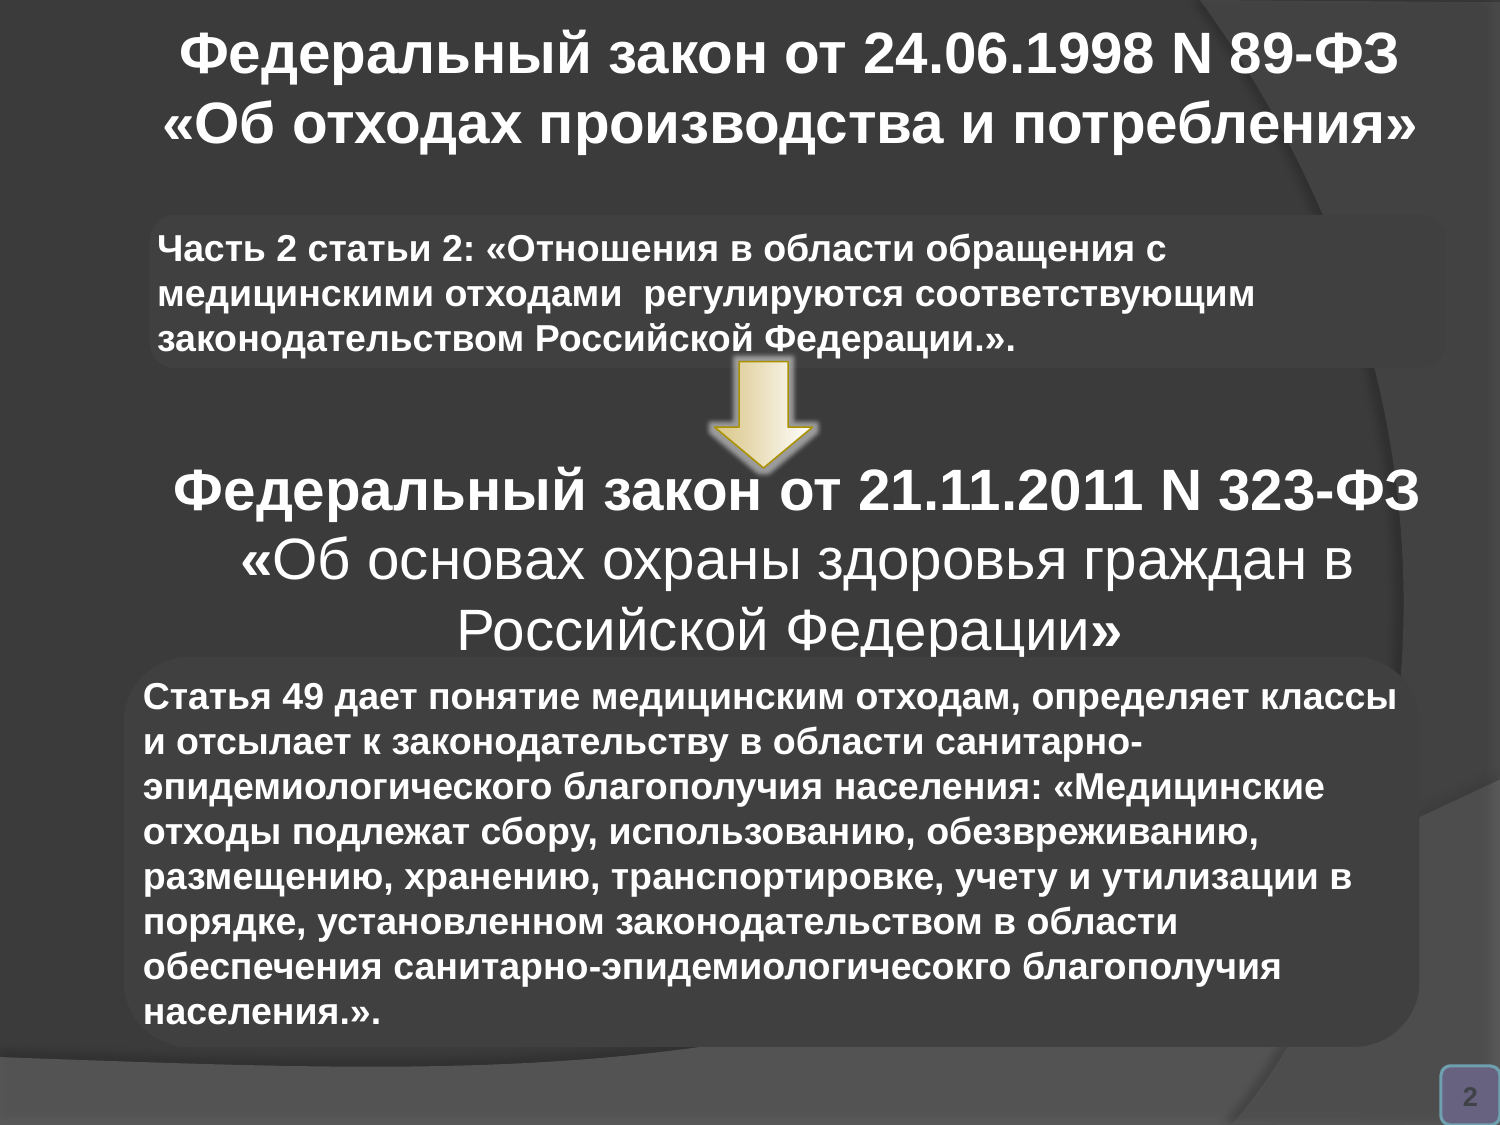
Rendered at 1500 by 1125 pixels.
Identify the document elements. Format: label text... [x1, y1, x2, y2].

text_box [713, 360, 814, 469]
text_box Федеральный закон от 24.06.1998 N 89-ФЗ «Об отходах производства и потребления» [140, 8, 1441, 163]
text_box 2 [1439, 1064, 1500, 1125]
text_box Часть 2 статьи 2: «Отношения в области обращения с медицинскими отходами регулируются соответствующим законодательством Российской Федерации.». [148, 213, 1447, 370]
text_box Федеральный закон от 21.11.2011 N 323-ФЗ «Об основах охраны здоровья граждан в Российской Федерации» [147, 444, 1449, 670]
text_box Статья 49 дает понятие медицинским отходам, определяет классы и отсылает к законодательству в области санитарно-эпидемиологического благополучия населения: «Медицинские отходы подлежат сбору, использованию, обезвреживанию, размещению, хранению, транспортировке, учету и утилизации в порядке, установленном законодательством в области обеспечения санитарно-эпидемиологичесокго благополучия населения.». [122, 655, 1422, 1049]
